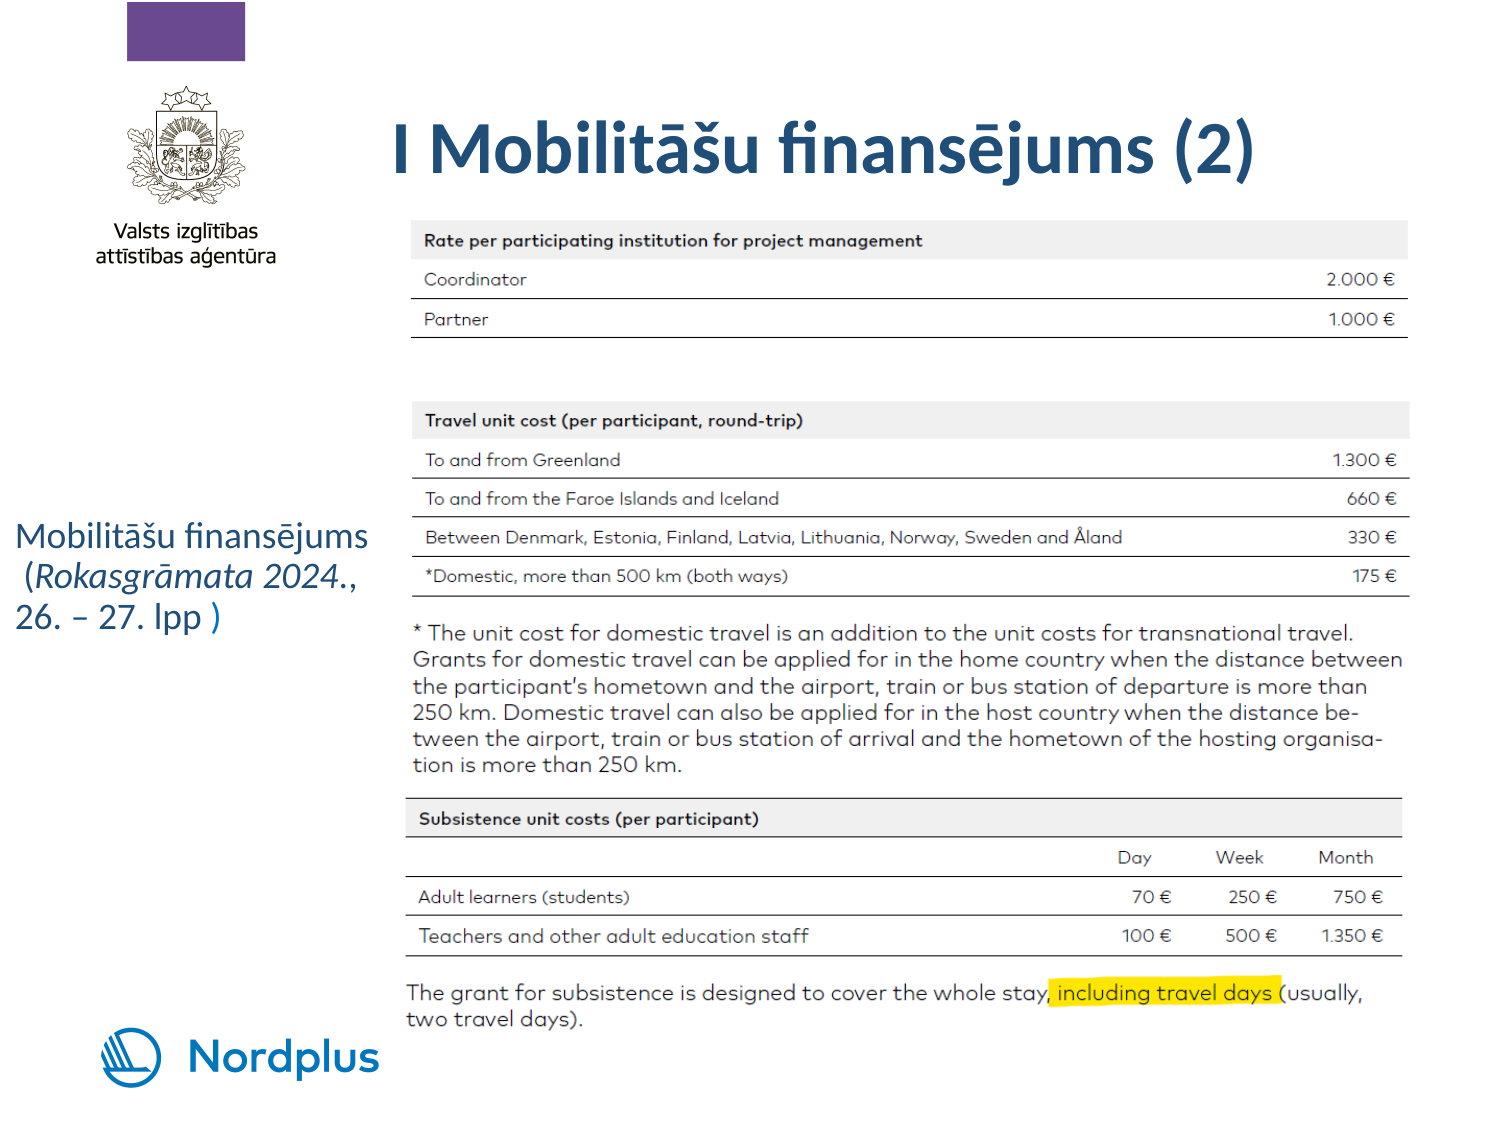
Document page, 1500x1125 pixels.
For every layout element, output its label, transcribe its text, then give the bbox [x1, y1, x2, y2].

title I Mobilitāšu finansējums (2) [315, 41, 1334, 259]
picture [0, 0, 1500, 1125]
text_box Mobilitāšu finansējums (Rokasgrāmata 2024., 26. – 27. lpp ) [0, 508, 383, 645]
